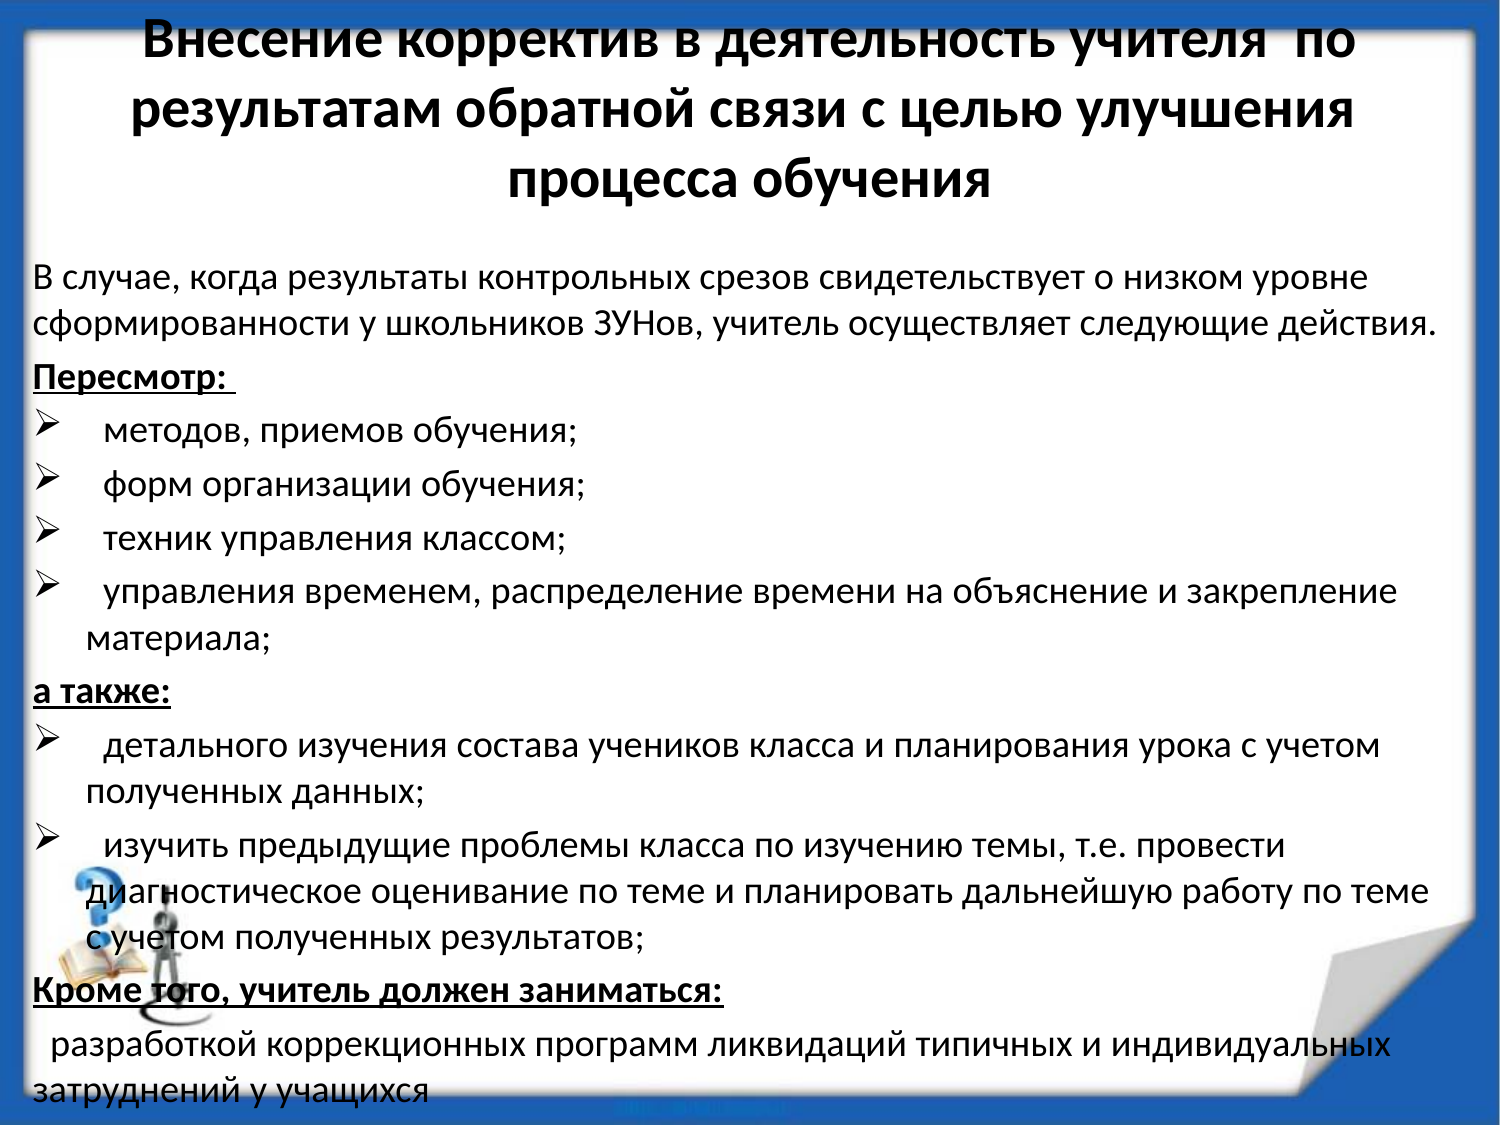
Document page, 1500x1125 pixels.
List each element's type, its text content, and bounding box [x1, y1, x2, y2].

picture [0, 0, 1500, 1125]
list В случае, когда результаты контрольных срезов свидетельствует о низком уровне сформированности у школьников ЗУНов, учитель осуществляет следующие действия. Пересмотр: методов, приемов обучения; форм организации обучения; техник управления классом; управления временем, распределение времени на объяснение и закрепление материала; а также: детального изучения состава учеников класса и планирования урока с учетом полученных данных; изучить предыдущие проблемы класса по изучению темы, т.е. провести диагностическое оценивание по теме и планировать дальнейшую работу по теме с учетом полученных результатов; Кроме того, учитель должен заниматься: разработкой коррекционных программ ликвидаций типичных и индивидуальных затруднений у учащихся [17, 243, 1471, 1125]
title Внесение корректив в деятельность учителя по результатам обратной связи с целью улучшения процесса обучения [75, 45, 1425, 233]
